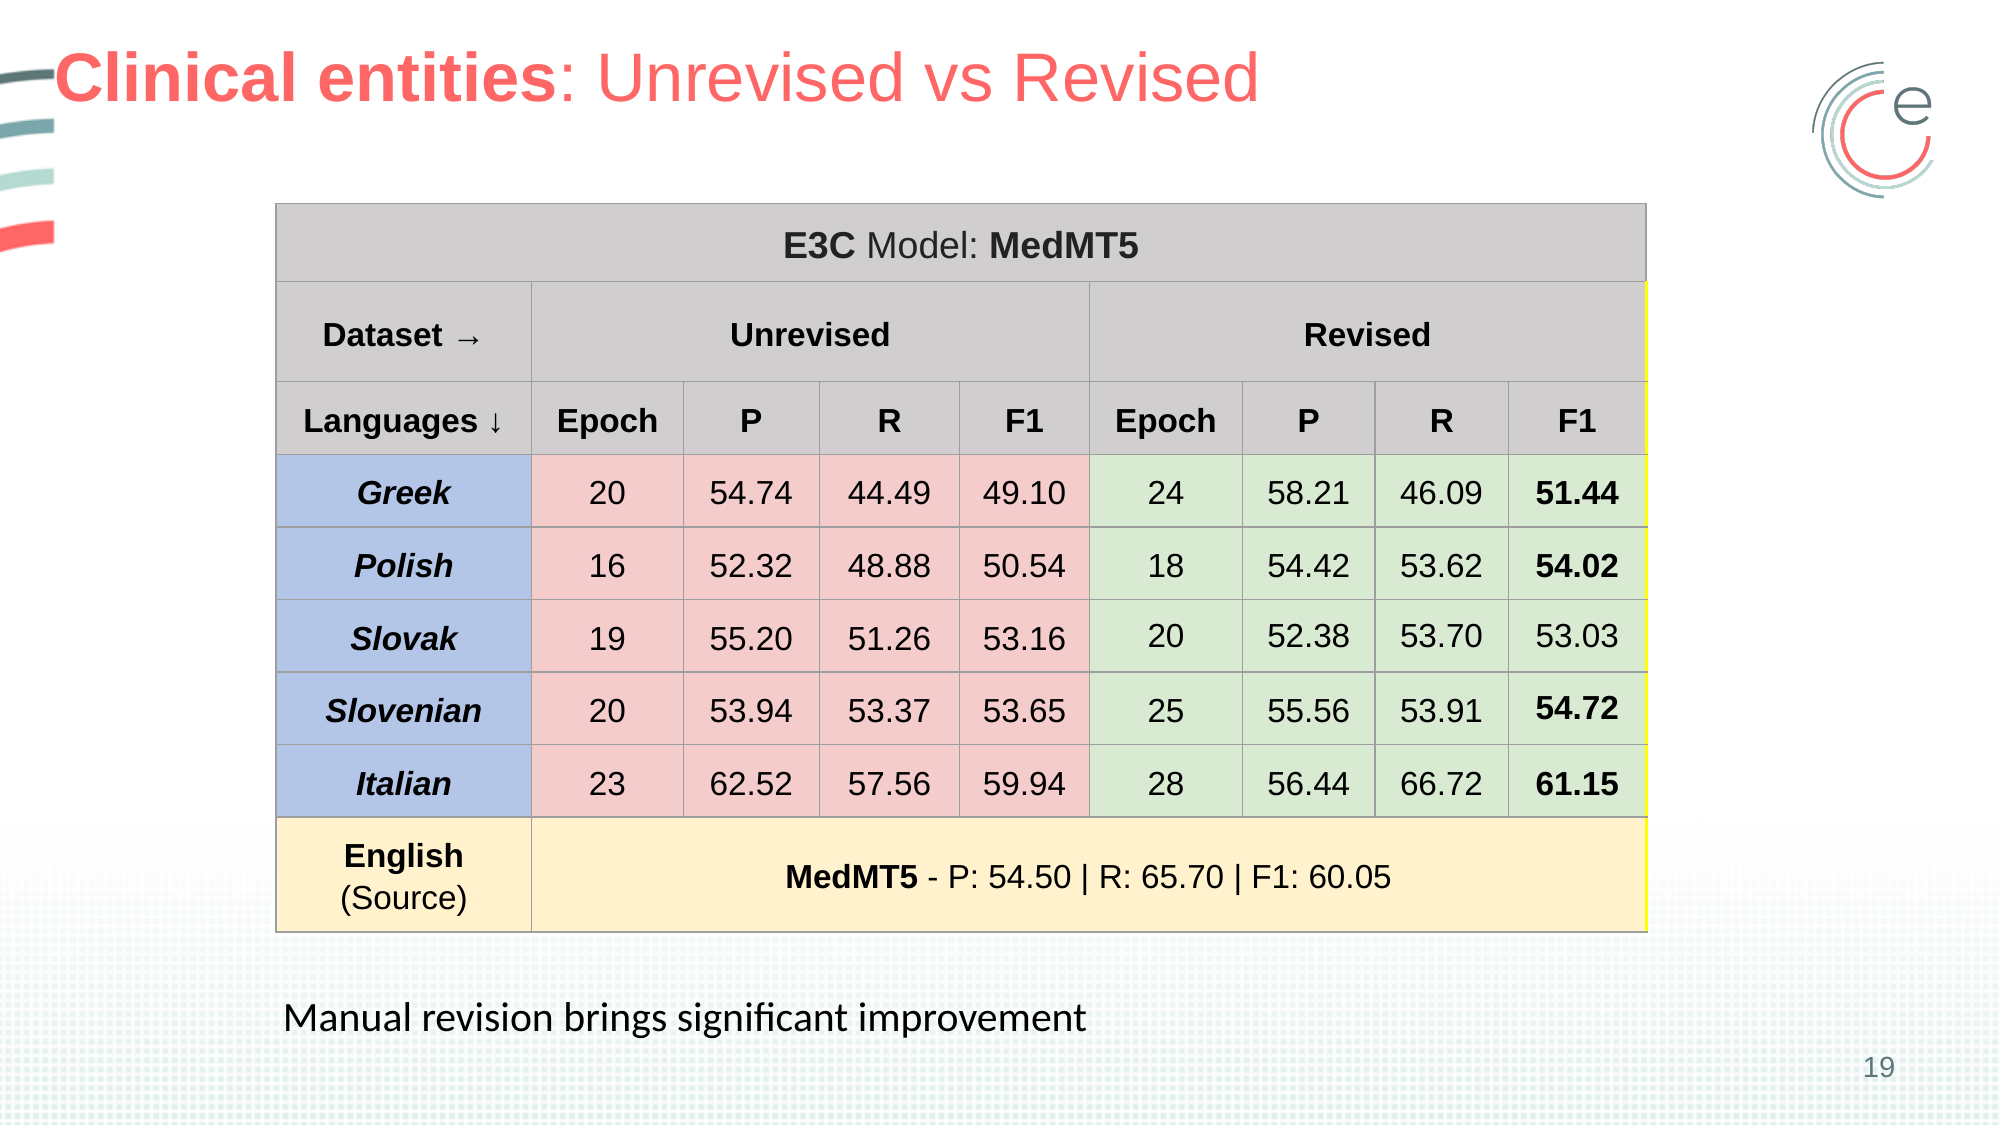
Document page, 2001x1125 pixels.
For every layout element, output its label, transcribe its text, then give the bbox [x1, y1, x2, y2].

table_cell 52.32 [684, 528, 819, 599]
table_cell Epoch [532, 382, 683, 454]
table_cell R [1376, 382, 1508, 454]
table_cell 48.88 [820, 528, 959, 599]
picture [0, 0, 2001, 1125]
table_cell Italian [277, 745, 531, 816]
table_cell 51.26 [820, 600, 959, 671]
table_cell 53.94 [684, 673, 819, 744]
table_cell 25 [1090, 673, 1242, 744]
table_cell Revised [1090, 282, 1645, 381]
table_cell 53.03 [1509, 600, 1645, 671]
table_cell 66.72 [1376, 745, 1508, 816]
table_cell English (Source) [277, 818, 531, 931]
table_cell 46.09 [1376, 455, 1508, 526]
table_cell 51.44 [1509, 455, 1645, 526]
table_cell 49.10 [960, 455, 1089, 526]
table_cell 59.94 [960, 745, 1089, 816]
table_cell Dataset → [277, 282, 531, 381]
table_cell MedMT5 - P: 54.50 | R: 65.70 | F1: 60.05 [532, 818, 1645, 931]
table_cell 52.38 [1243, 600, 1374, 671]
table_cell 53.37 [820, 673, 959, 744]
table_cell 23 [532, 745, 683, 816]
table_cell Slovak [277, 600, 531, 671]
table_cell 54.72 [1509, 673, 1645, 744]
table_cell P [1243, 382, 1374, 454]
table_cell 62.52 [684, 745, 819, 816]
table_cell 20 [532, 673, 683, 744]
table_cell 24 [1090, 455, 1242, 526]
table_cell 28 [1090, 745, 1242, 816]
text_box Manual revision brings significant improvement [251, 974, 1800, 1047]
table_cell Greek [277, 455, 531, 526]
table_cell 61.15 [1509, 745, 1645, 816]
table_cell F1 [960, 382, 1089, 454]
table_cell 56.44 [1243, 745, 1374, 816]
table_cell 53.16 [960, 600, 1089, 671]
table_cell 55.56 [1243, 673, 1374, 744]
table_cell P [684, 382, 819, 454]
table_cell 55.20 [684, 600, 819, 671]
table_cell 54.02 [1509, 528, 1645, 599]
table_cell Languages ↓ [277, 382, 531, 454]
table_cell 20 [532, 455, 683, 526]
table_header E3C Model: MedMT5 [277, 204, 1645, 281]
table_cell 50.54 [960, 528, 1089, 599]
table_cell R [820, 382, 959, 454]
table_cell 53.91 [1376, 673, 1508, 744]
table_cell 53.70 [1376, 600, 1508, 671]
table_cell 57.56 [820, 745, 959, 816]
table_cell F1 [1509, 382, 1645, 454]
table_cell 53.65 [960, 673, 1089, 744]
table_cell 54.74 [684, 455, 819, 526]
table_cell 54.42 [1243, 528, 1374, 599]
table_cell 19 [532, 600, 683, 671]
table_cell 18 [1090, 528, 1242, 599]
table_cell 20 [1090, 600, 1242, 671]
table_cell Slovenian [277, 673, 531, 744]
table_cell 53.62 [1376, 528, 1508, 599]
table_cell Polish [277, 528, 531, 599]
table_cell 58.21 [1243, 455, 1374, 526]
table_cell 44.49 [820, 455, 959, 526]
table_cell 16 [532, 528, 683, 599]
table_cell Epoch [1090, 382, 1242, 454]
table_cell Unrevised [532, 282, 1089, 381]
title Clinical entities: Unrevised vs Revised [39, 34, 1917, 146]
